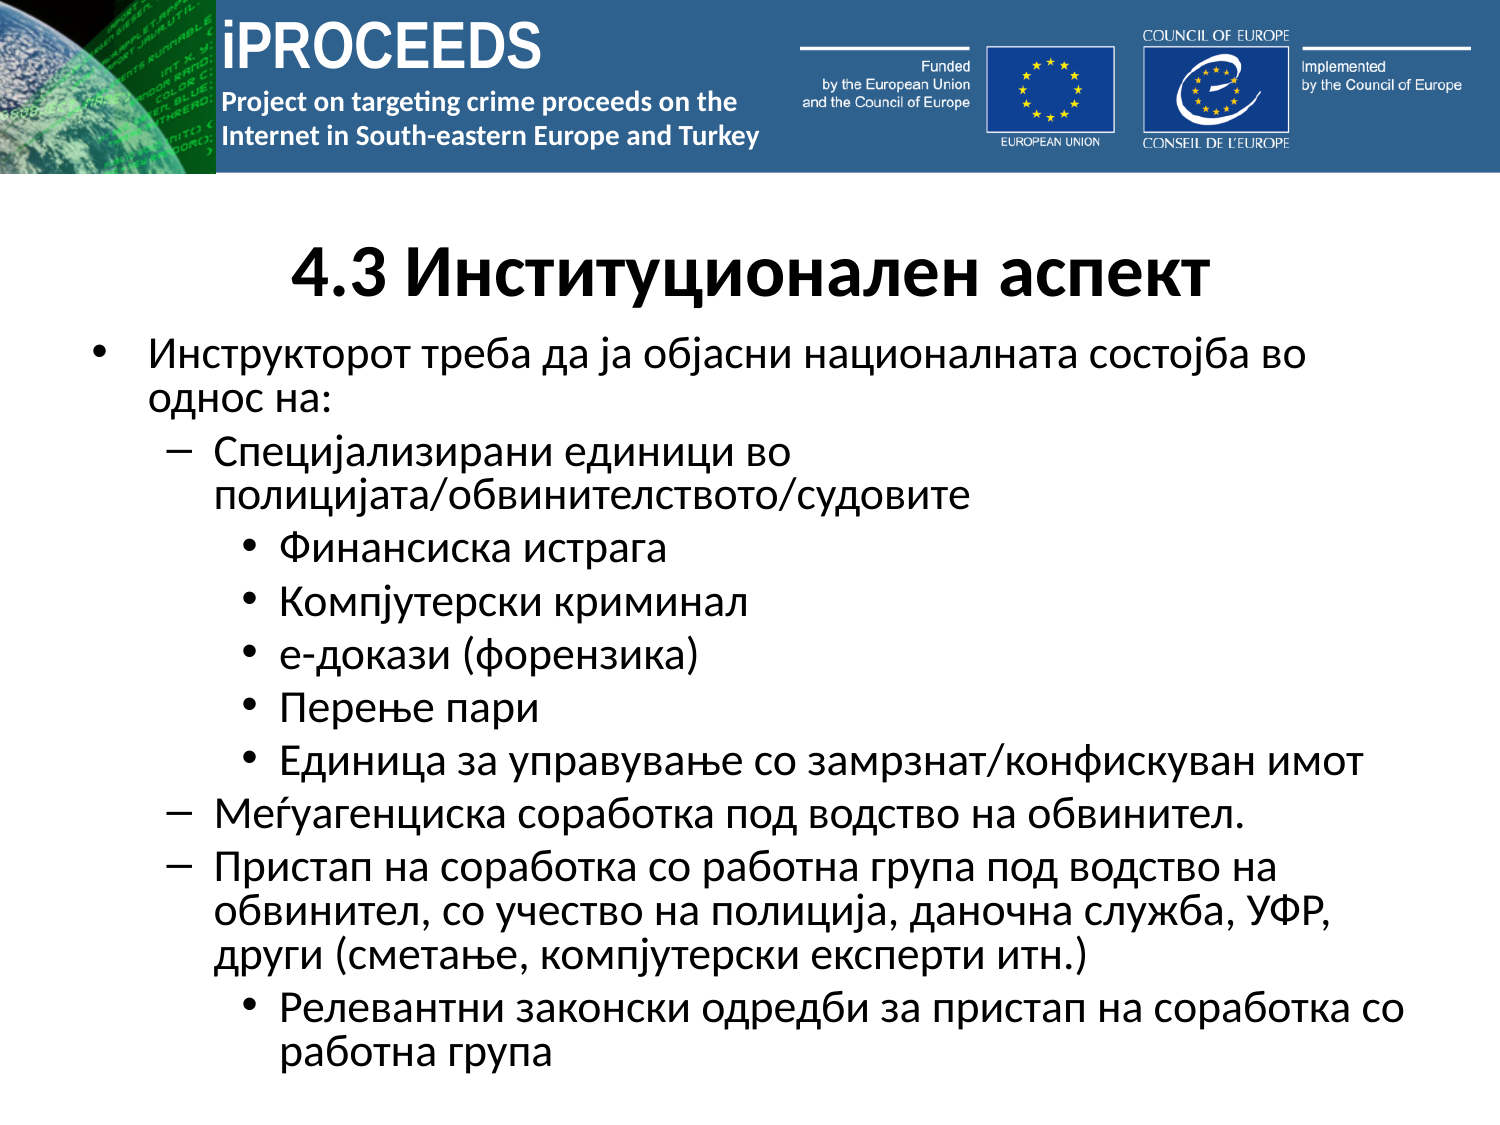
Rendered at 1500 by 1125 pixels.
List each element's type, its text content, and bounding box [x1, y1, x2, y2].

title 4.3 Институционален аспект [76, 172, 1427, 326]
picture [800, 30, 1471, 148]
picture [0, 0, 216, 174]
list Инструкторот треба да ја објасни националната состојба во однос на: Специјализирани единици во полицијата/обвинителството/судовите Финансиска истрага Компјутерски криминал е-докази (форензика) Перење пари Единица за управување со замрзнат/конфискуван имот Меѓуагенциска соработка под водство на обвинител. Пристап на соработка со работна група под водство на обвинител, со учество на полиција, даночна служба, УФР, други (сметање, компјутерски експерти итн.) Релевантни законски одредби за пристап на соработка со работна група [76, 326, 1427, 968]
